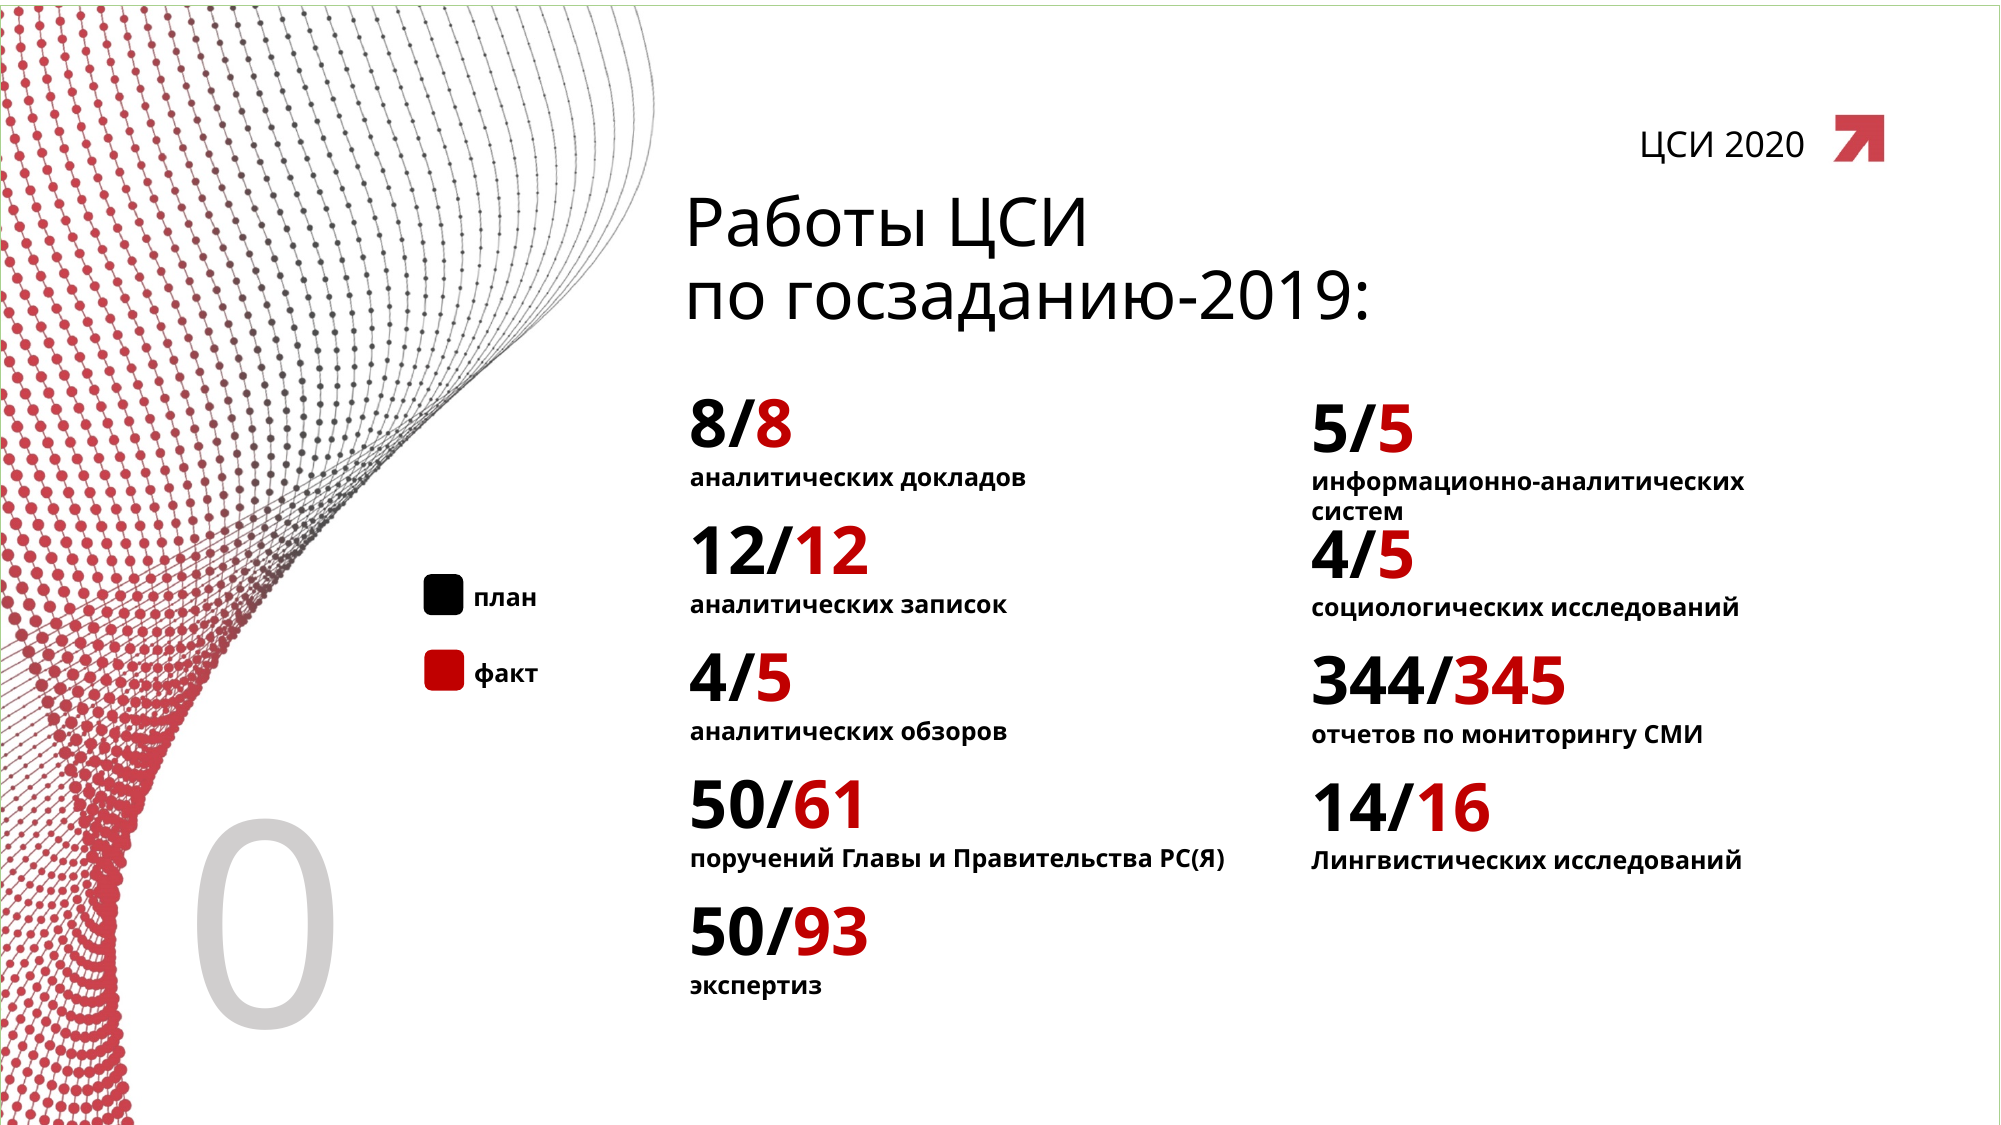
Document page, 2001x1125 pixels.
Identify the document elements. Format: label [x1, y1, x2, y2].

text_box [674, 373, 1364, 1008]
picture [0, 5, 2000, 1125]
text_box [424, 559, 742, 692]
text_box [1296, 378, 1847, 884]
